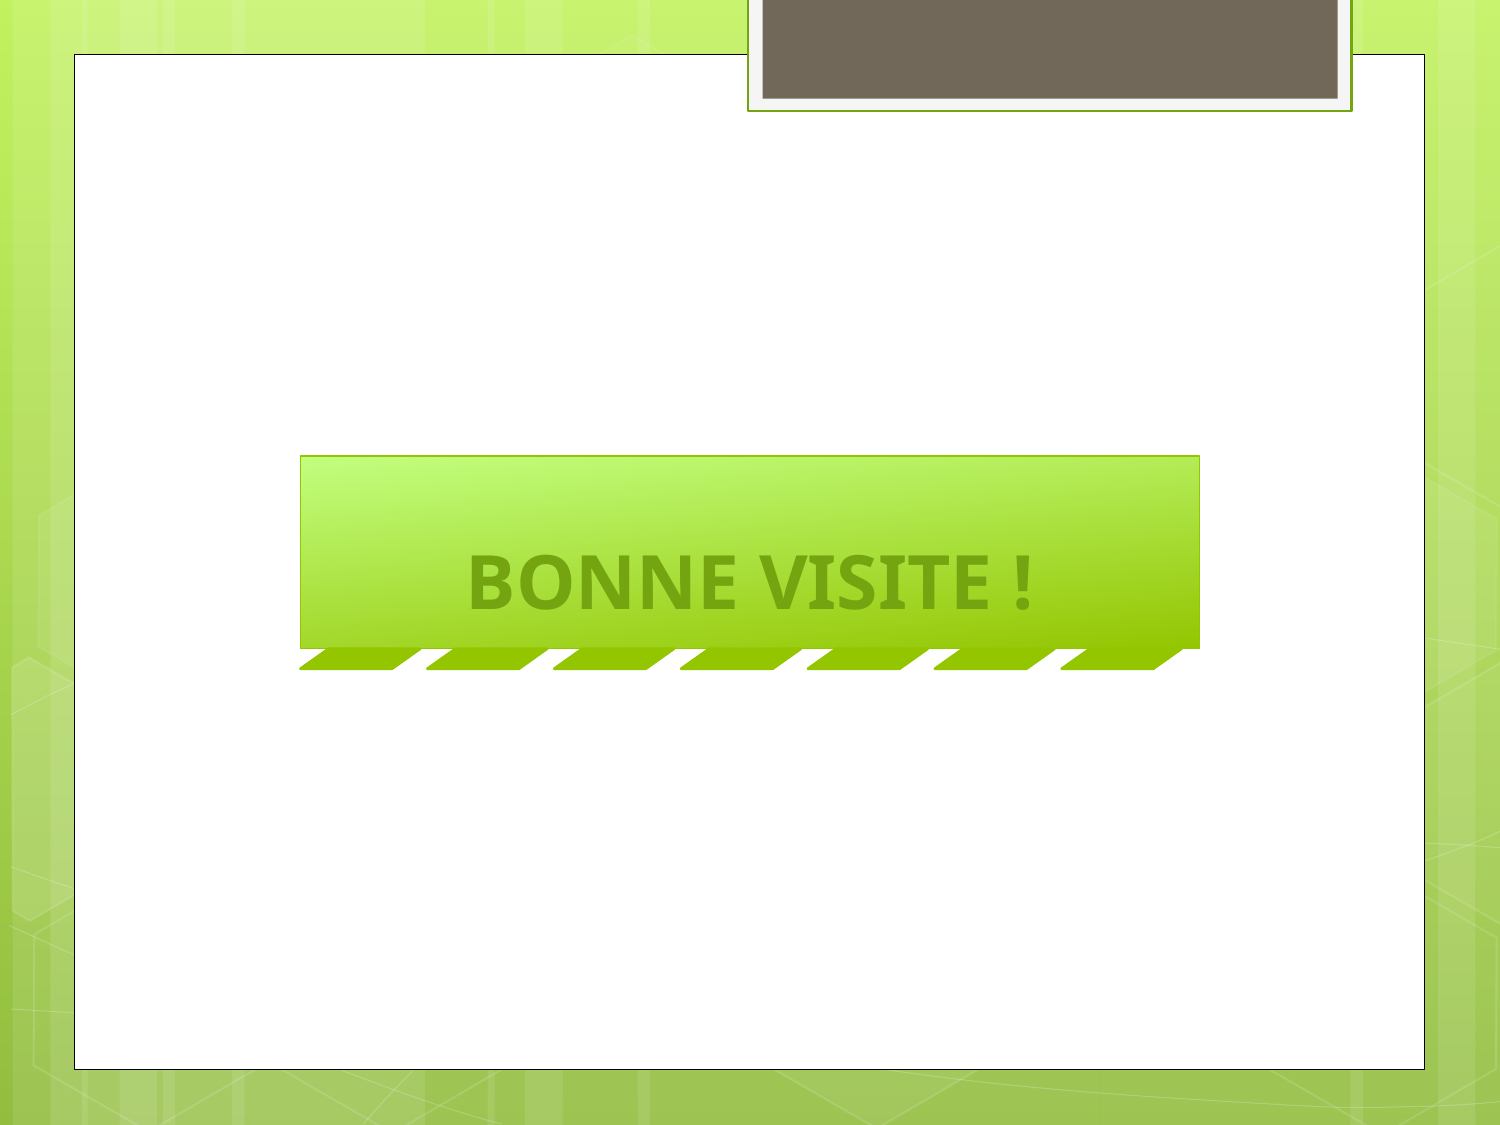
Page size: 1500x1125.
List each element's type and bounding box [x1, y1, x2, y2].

text_box [249, 228, 1251, 897]
